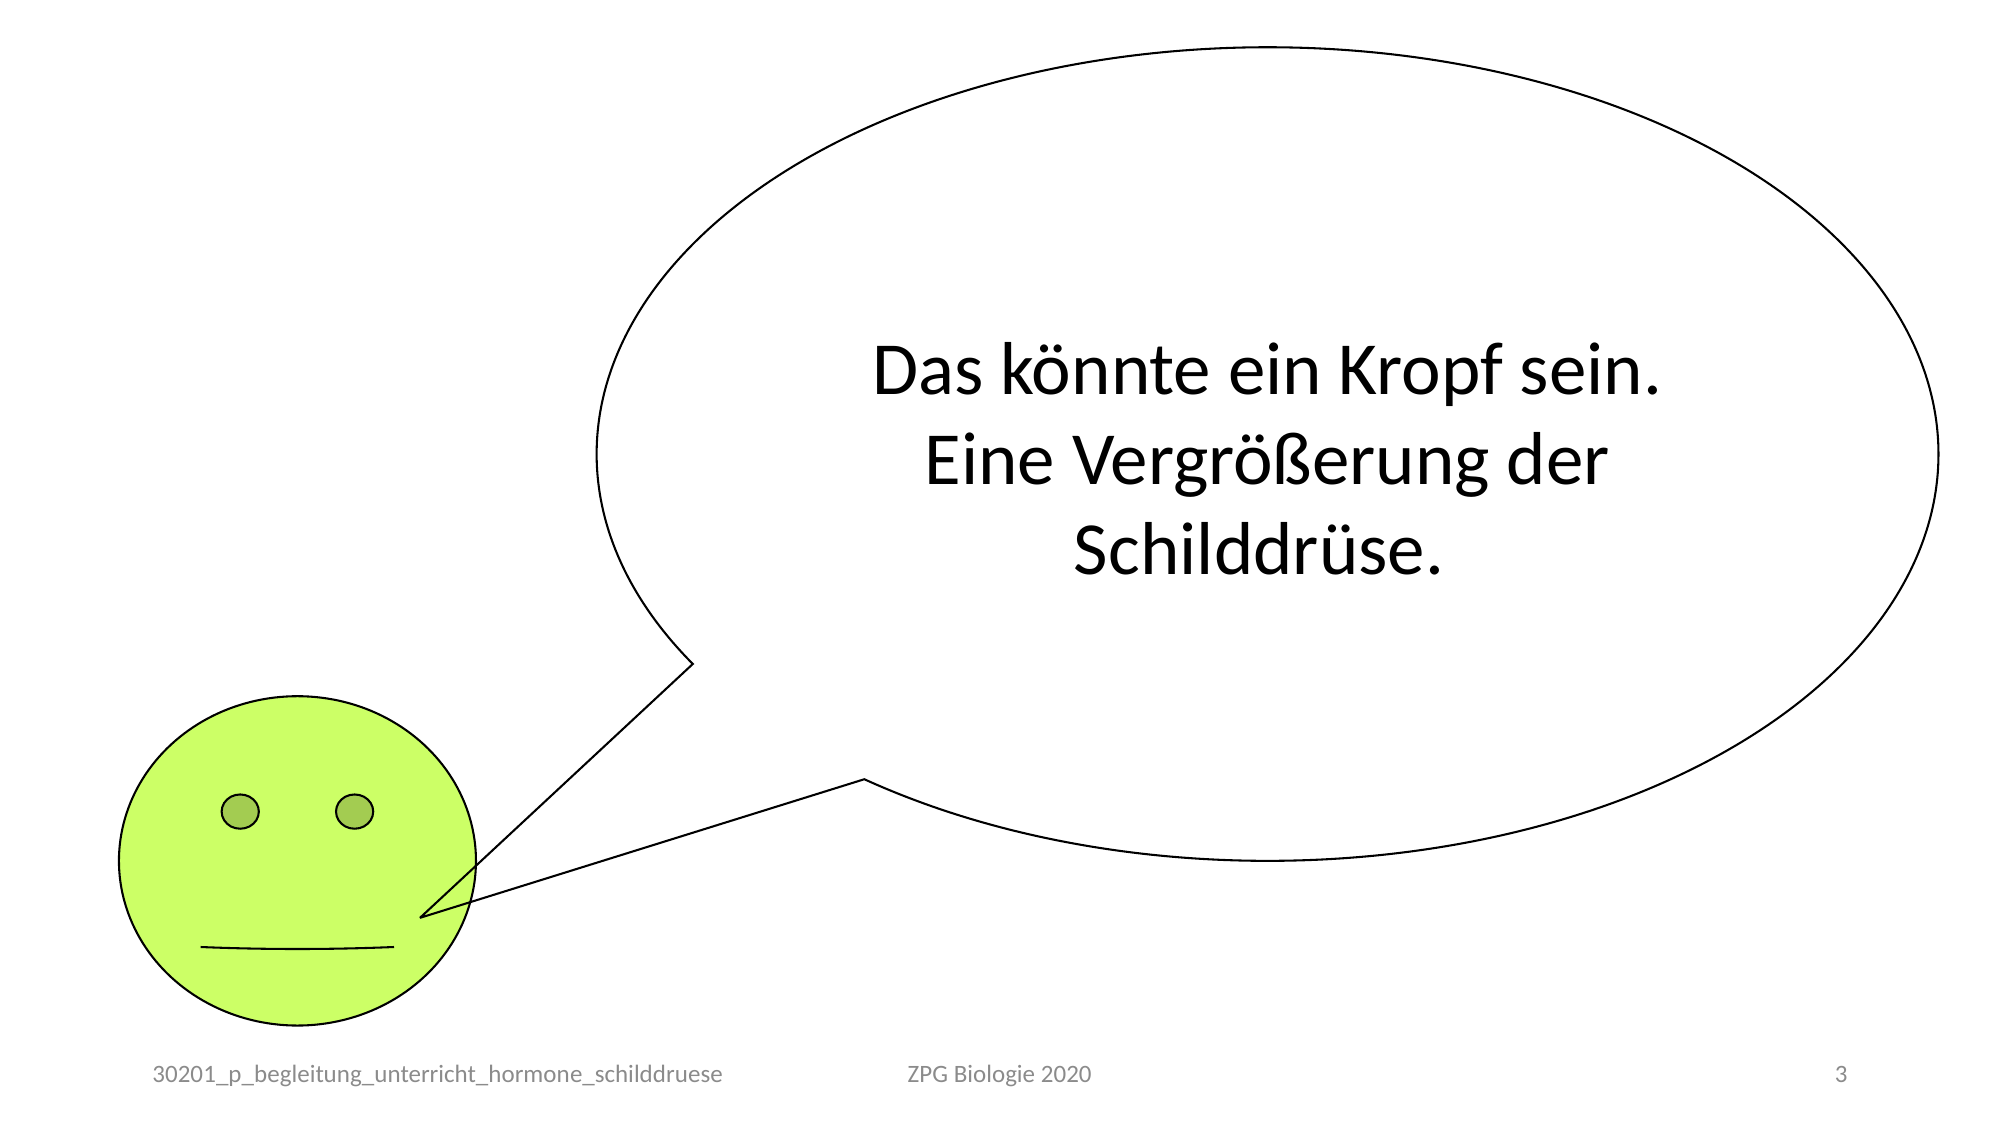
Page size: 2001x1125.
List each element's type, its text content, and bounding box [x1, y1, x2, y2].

footer ZPG Biologie 2020 [662, 1042, 1338, 1103]
text_box Das könnte ein Kropf sein. Eine Vergrößerung der Schilddrüse. [419, 46, 1940, 919]
slide_number 30201_p_begleitung_unterricht_hormone_schilddruese [137, 1042, 662, 1103]
text_box [117, 695, 478, 1027]
slide_number 3 [1412, 1042, 1863, 1103]
